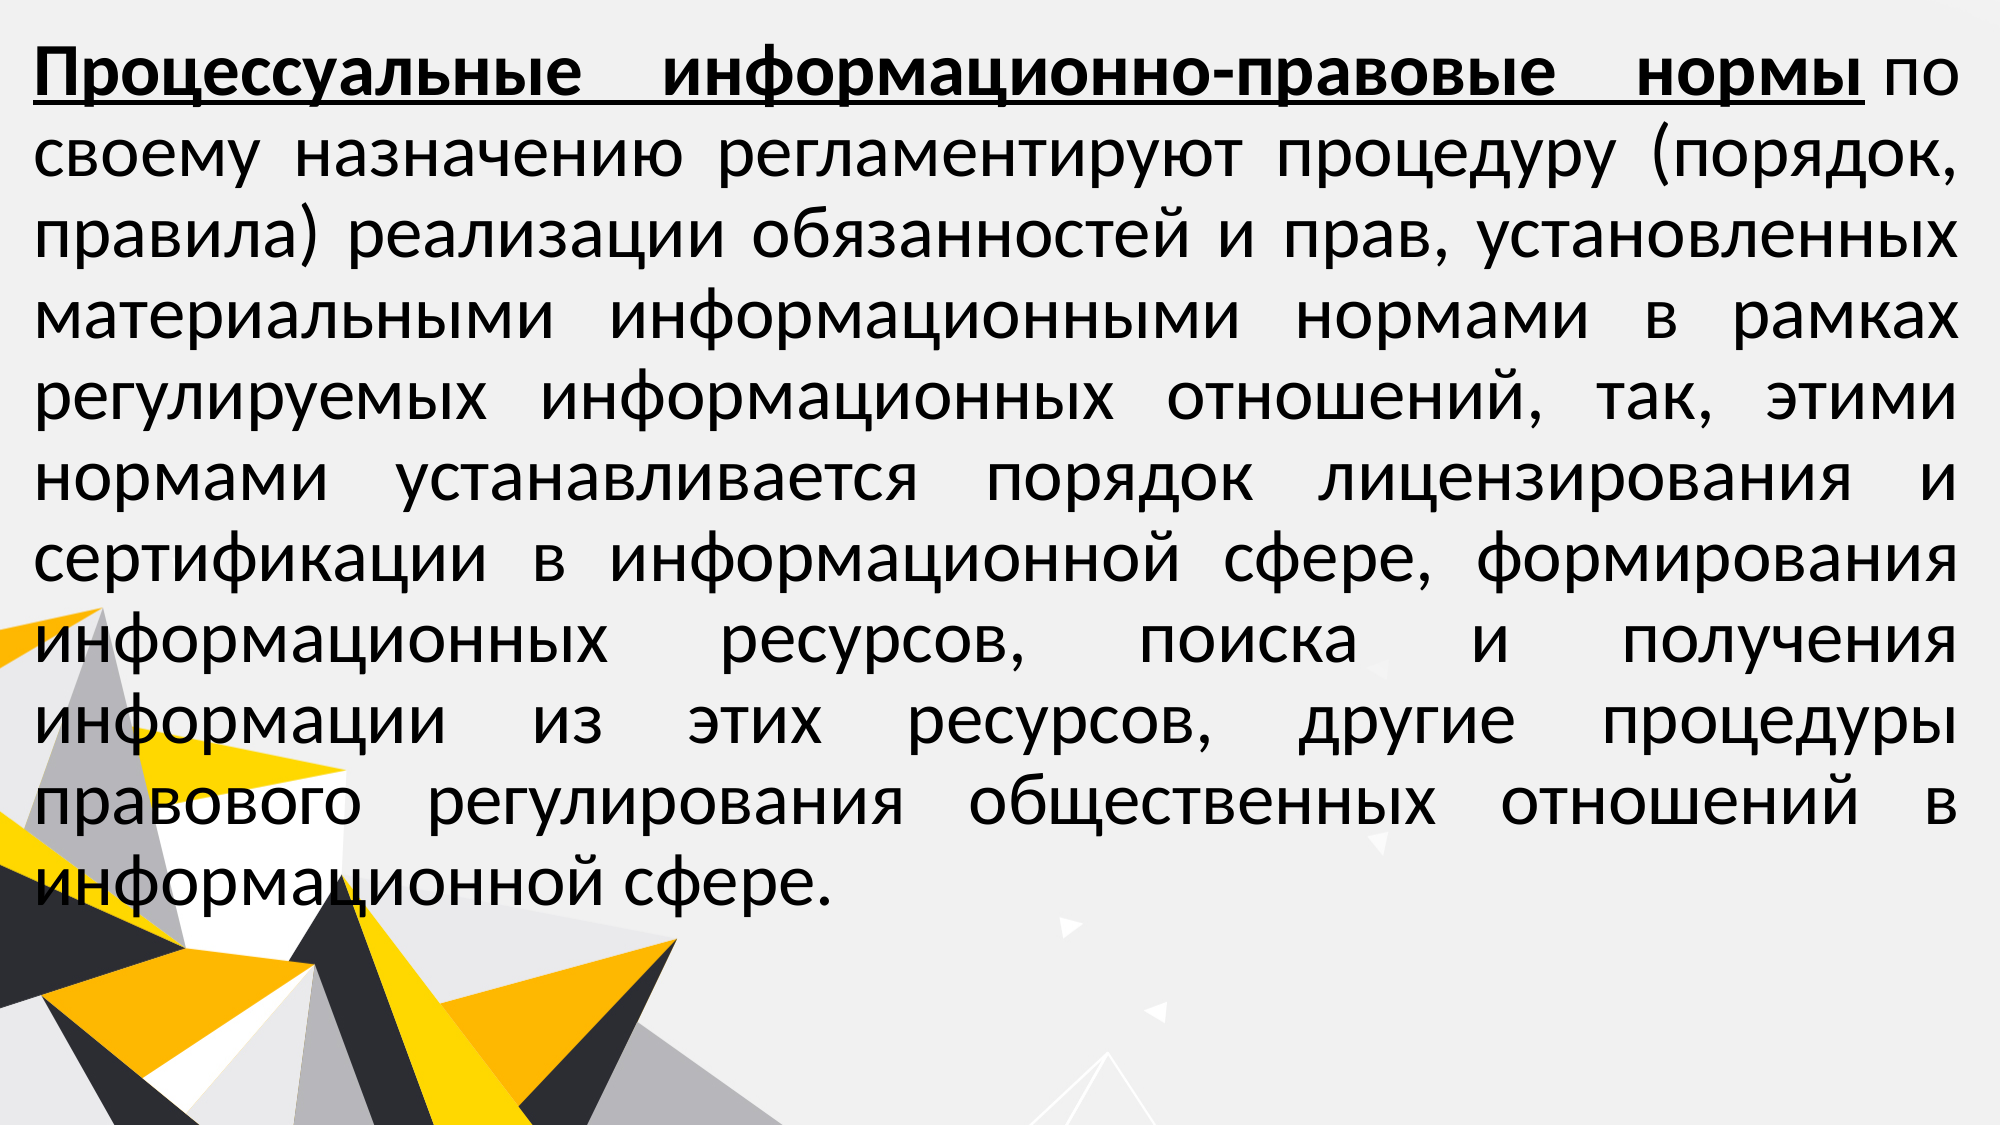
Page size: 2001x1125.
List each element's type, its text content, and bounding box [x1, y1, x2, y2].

picture [0, 0, 2000, 1125]
list Процессуальные информационно-правовые нормы по своему назначению регламентируют процедуру (порядок, правила) реализации обязанностей и прав, установленных материальными информационными нормами в рамках регулируемых информационных отношений, так, этими нормами устанавливается порядок лицензирования и сертификации в информационной сфере, формирования информационных ресурсов, поиска и получения информации из этих ресурсов, другие процедуры правового регулирования общественных отношений в информационной сфере. [18, 23, 1977, 1084]
